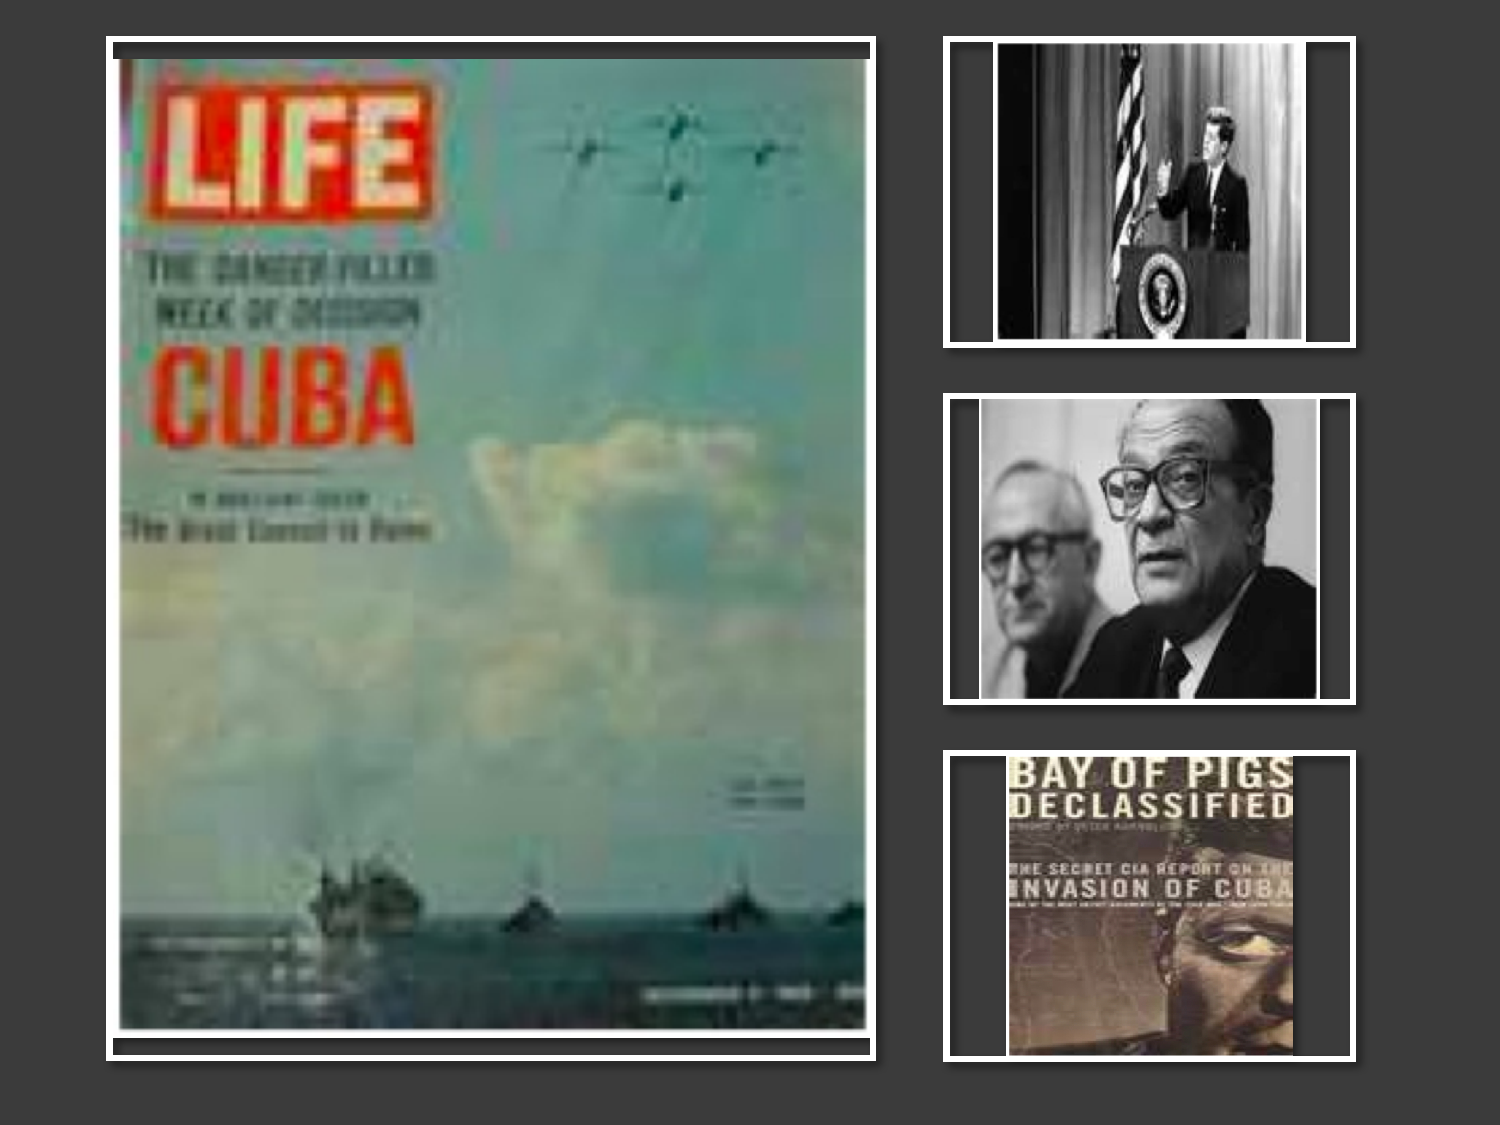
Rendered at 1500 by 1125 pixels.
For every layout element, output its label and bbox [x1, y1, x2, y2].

picture [949, 755, 1350, 1057]
picture [949, 41, 1350, 343]
picture [949, 398, 1350, 700]
picture [112, 41, 871, 1056]
